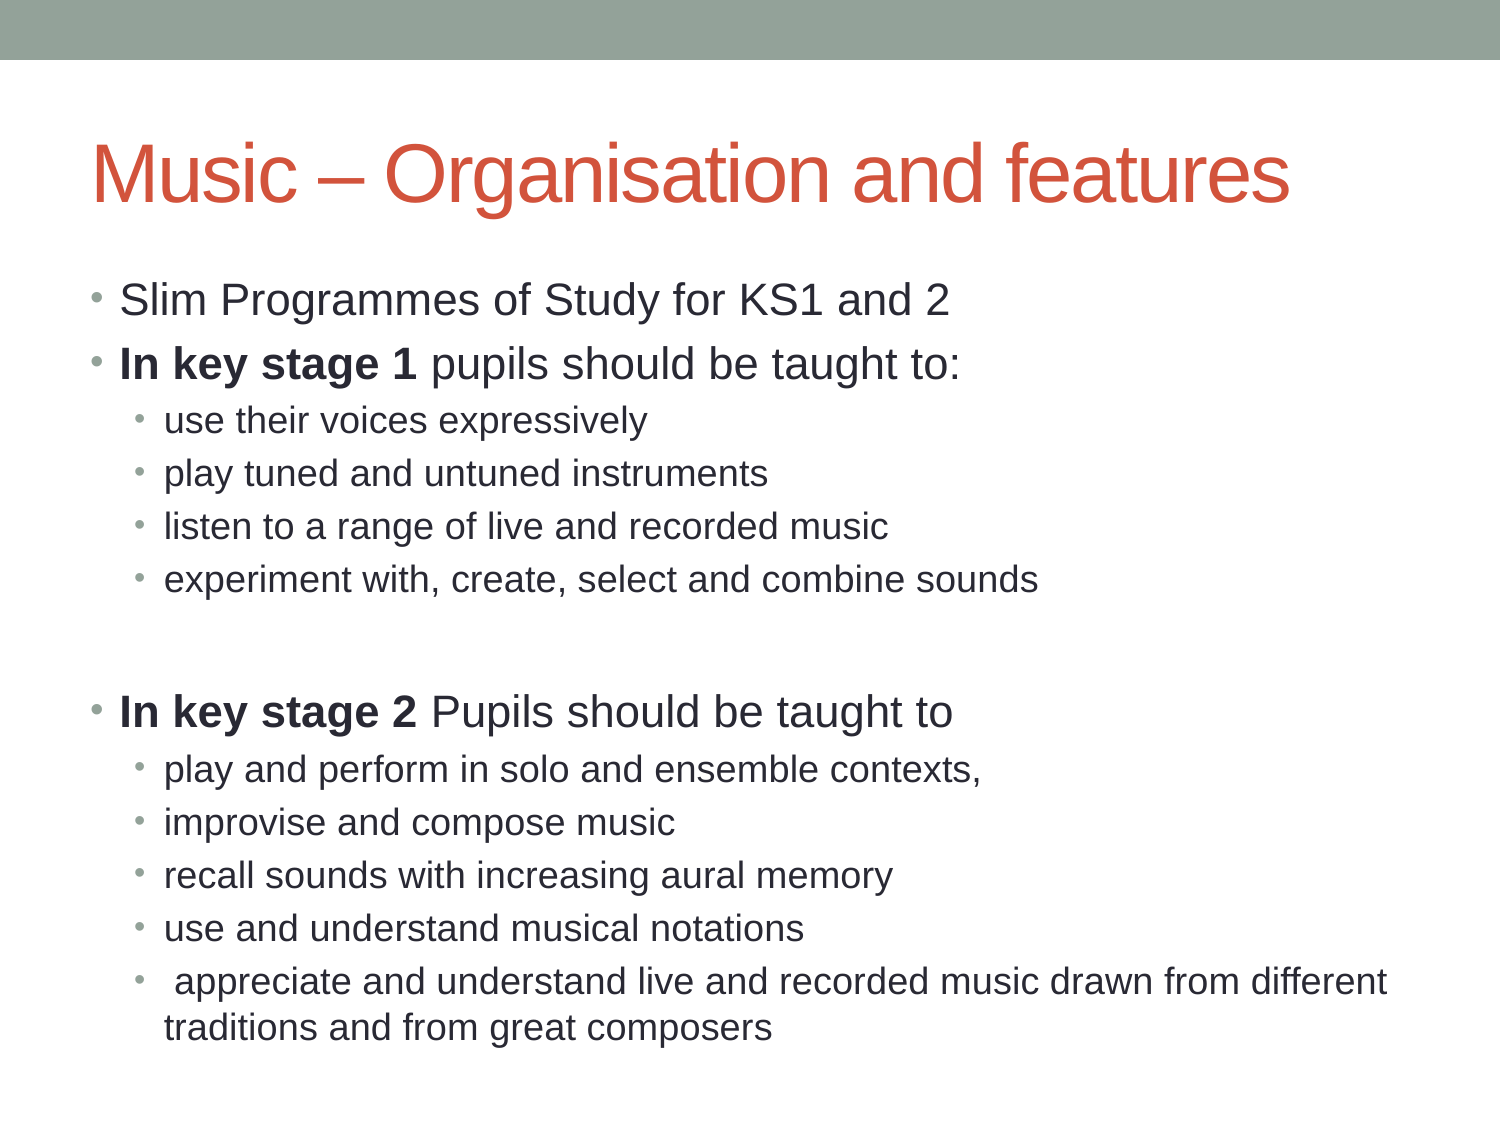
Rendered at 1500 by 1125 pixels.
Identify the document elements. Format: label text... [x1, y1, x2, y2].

title Music – Organisation and features [75, 87, 1425, 250]
list Slim Programmes of Study for KS1 and 2 In key stage 1 pupils should be taught to: use their voices expressively play tuned and untuned instruments listen to a range of live and recorded music experiment with, create, select and combine sounds In key stage 2 Pupils should be taught to play and perform in solo and ensemble contexts, improvise and compose music recall sounds with increasing aural memory use and understand musical notations appreciate and understand live and recorded music drawn from different traditions and from great composers [75, 262, 1425, 1063]
